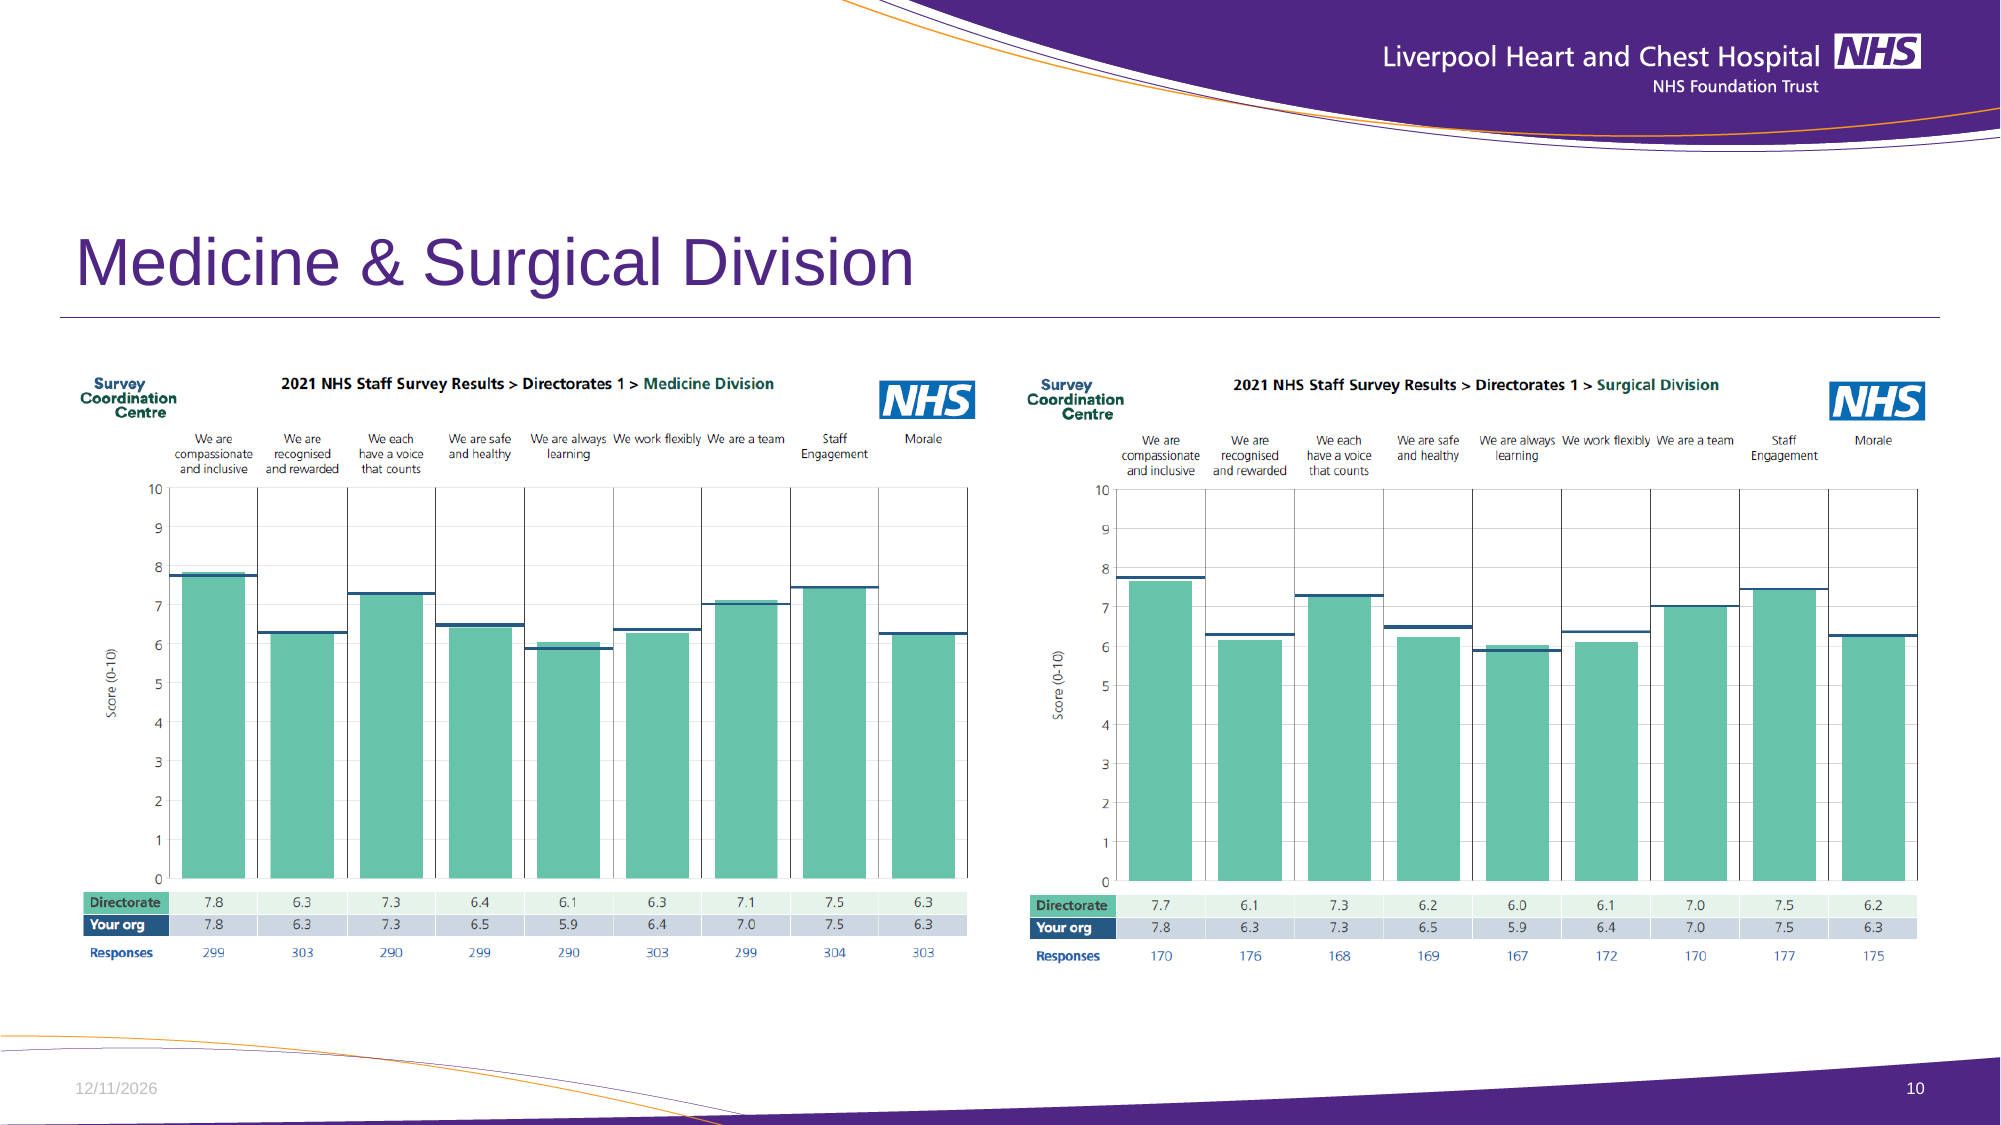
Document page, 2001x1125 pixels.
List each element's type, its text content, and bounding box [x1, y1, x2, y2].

picture [0, 0, 2001, 1125]
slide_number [60, 1058, 511, 1118]
slide_number 10 [1489, 1058, 1940, 1118]
title Medicine & Surgical Division [60, 169, 1940, 308]
